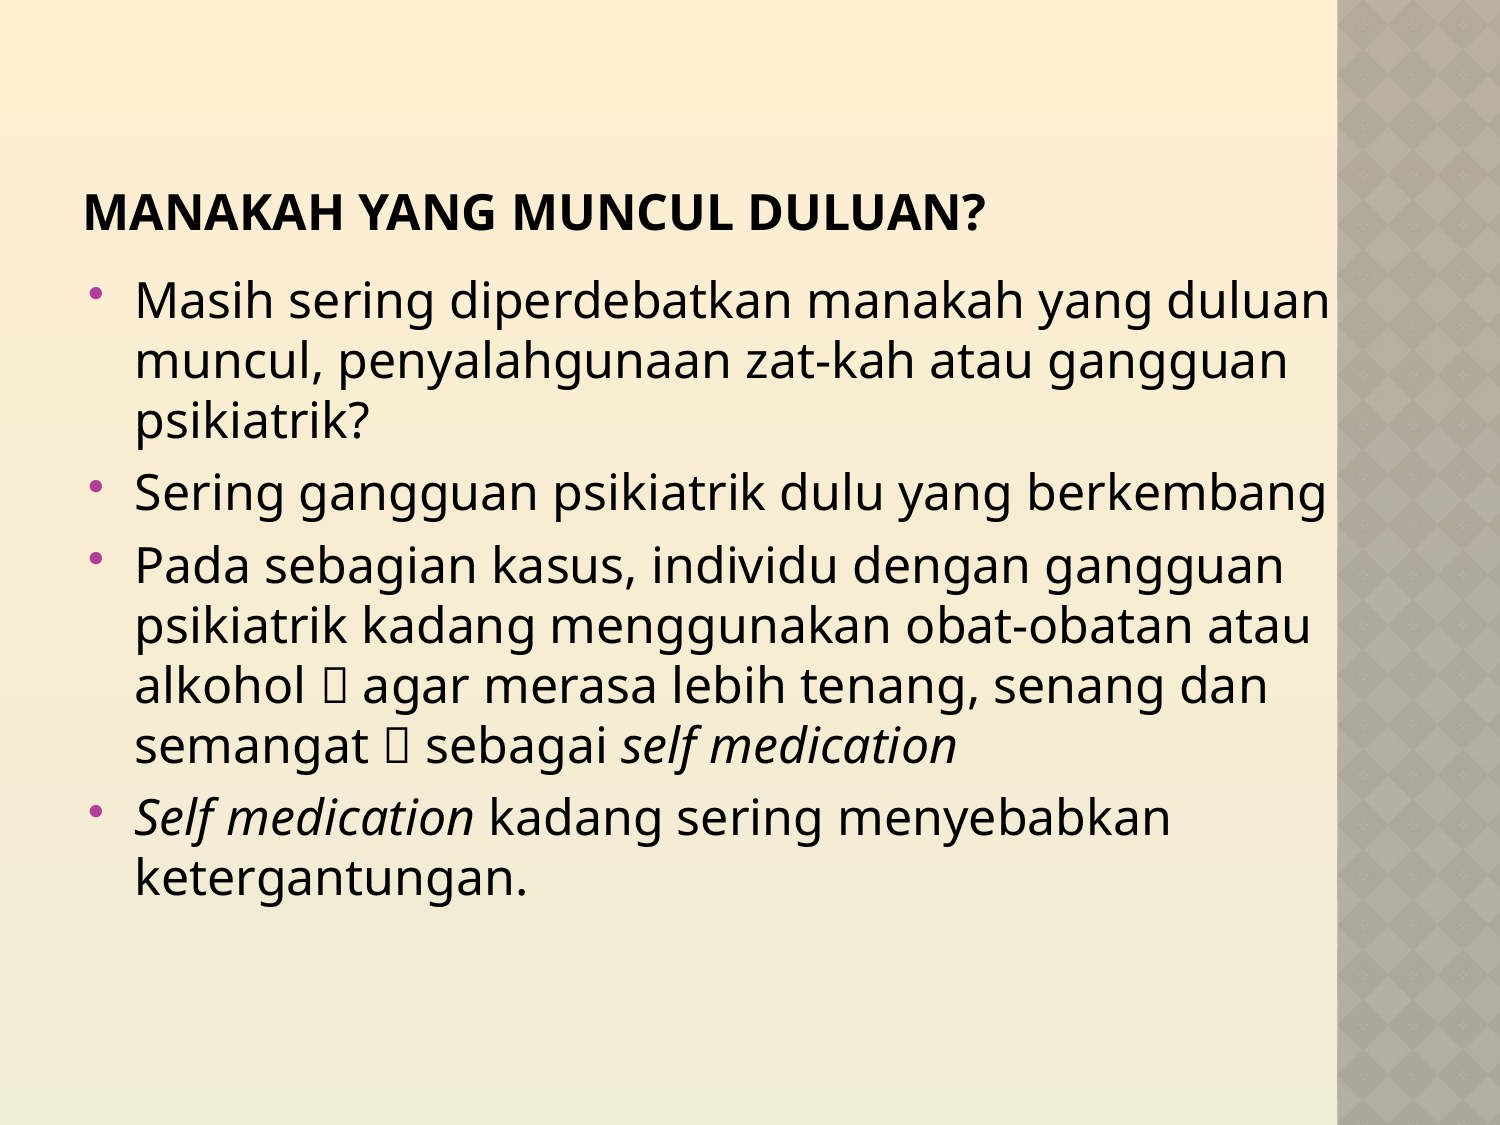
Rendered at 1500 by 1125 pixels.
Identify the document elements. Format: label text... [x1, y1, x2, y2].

title Manakah yang muncul duluan? [75, 52, 1263, 240]
list Masih sering diperdebatkan manakah yang duluan muncul, penyalahgunaan zat-kah atau gangguan psikiatrik? Sering gangguan psikiatrik dulu yang berkembang Pada sebagian kasus, individu dengan gangguan psikiatrik kadang menggunakan obat-obatan atau alkohol  agar merasa lebih tenang, senang dan semangat  sebagai self medication Self medication kadang sering menyebabkan ketergantungan. [75, 260, 1425, 1011]
